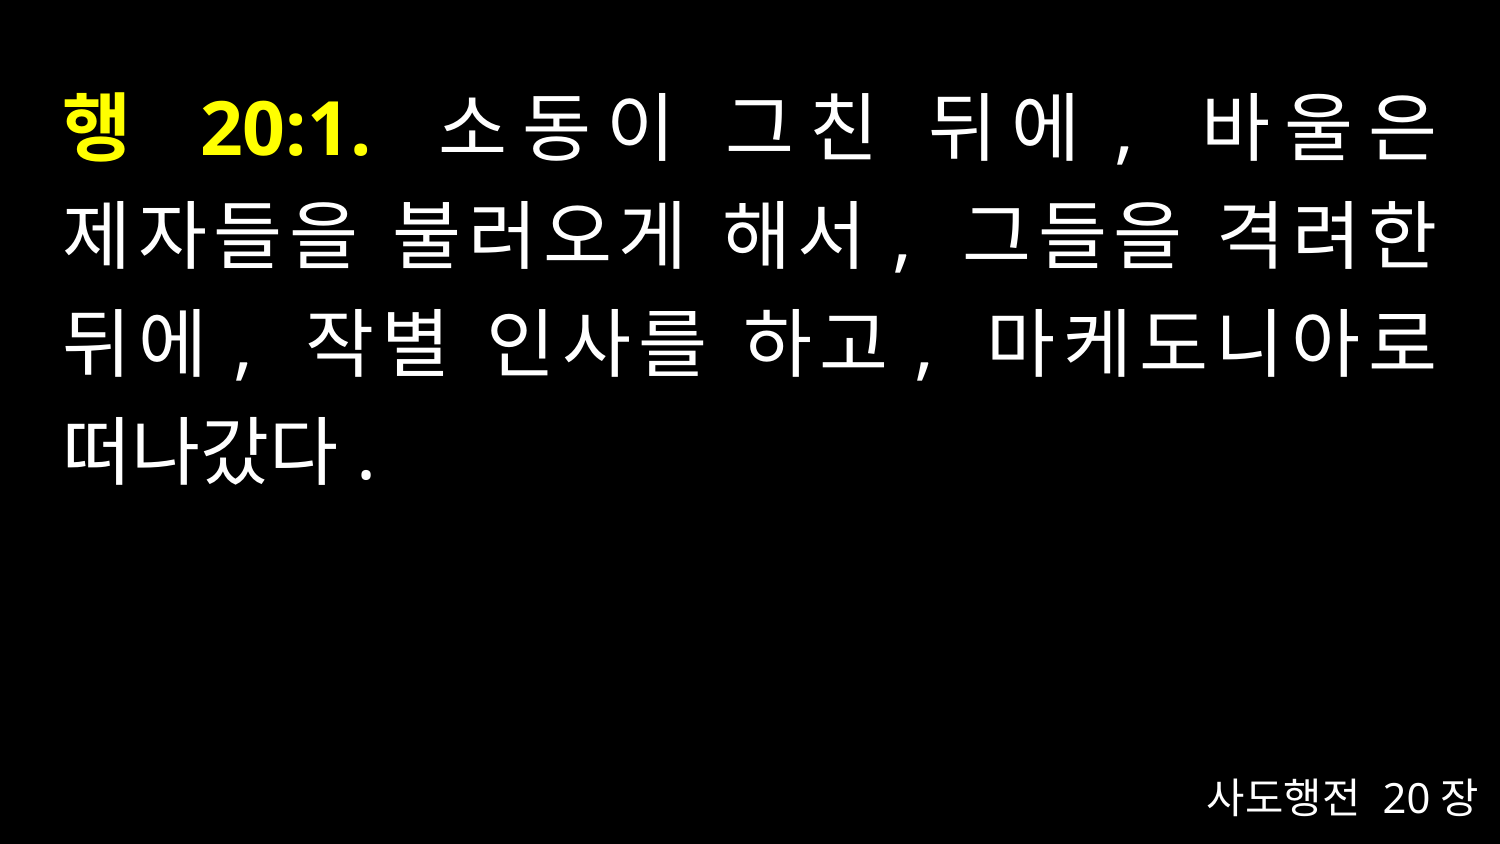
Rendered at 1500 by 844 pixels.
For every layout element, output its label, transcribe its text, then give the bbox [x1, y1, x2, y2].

subtitle 사도행전 20장 [916, 770, 1500, 844]
title 행 20:1. 소동이 그친 뒤에, 바울은 제자들을 불러오게 해서, 그들을 격려한 뒤에, 작별 인사를 하고, 마케도니아로 떠나갔다. [0, 0, 1500, 844]
